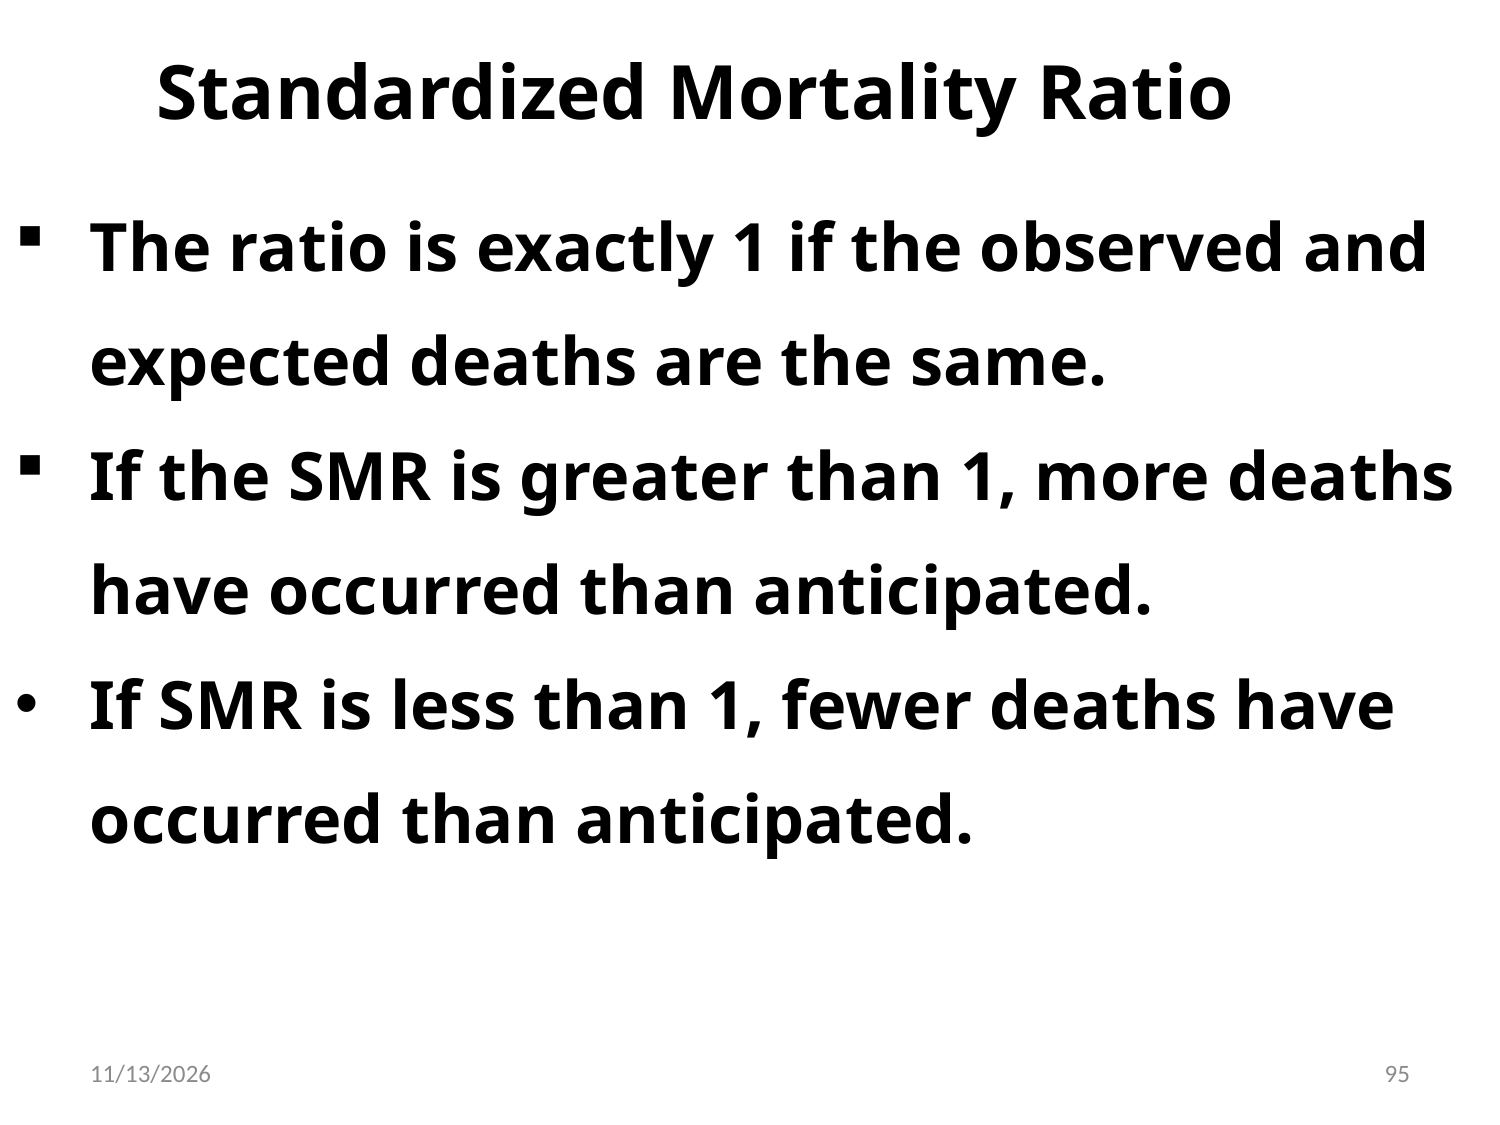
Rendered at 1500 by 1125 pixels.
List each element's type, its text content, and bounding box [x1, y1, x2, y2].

text_box Standardized Mortality Ratio [141, 37, 1250, 143]
slide_number 95 [1074, 1042, 1425, 1103]
text_box The ratio is exactly 1 if the observed and expected deaths are the same. If the SMR is greater than 1, more deaths have occurred than anticipated. If SMR is less than 1, fewer deaths have occurred than anticipated. [0, 162, 1500, 865]
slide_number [75, 1042, 425, 1103]
